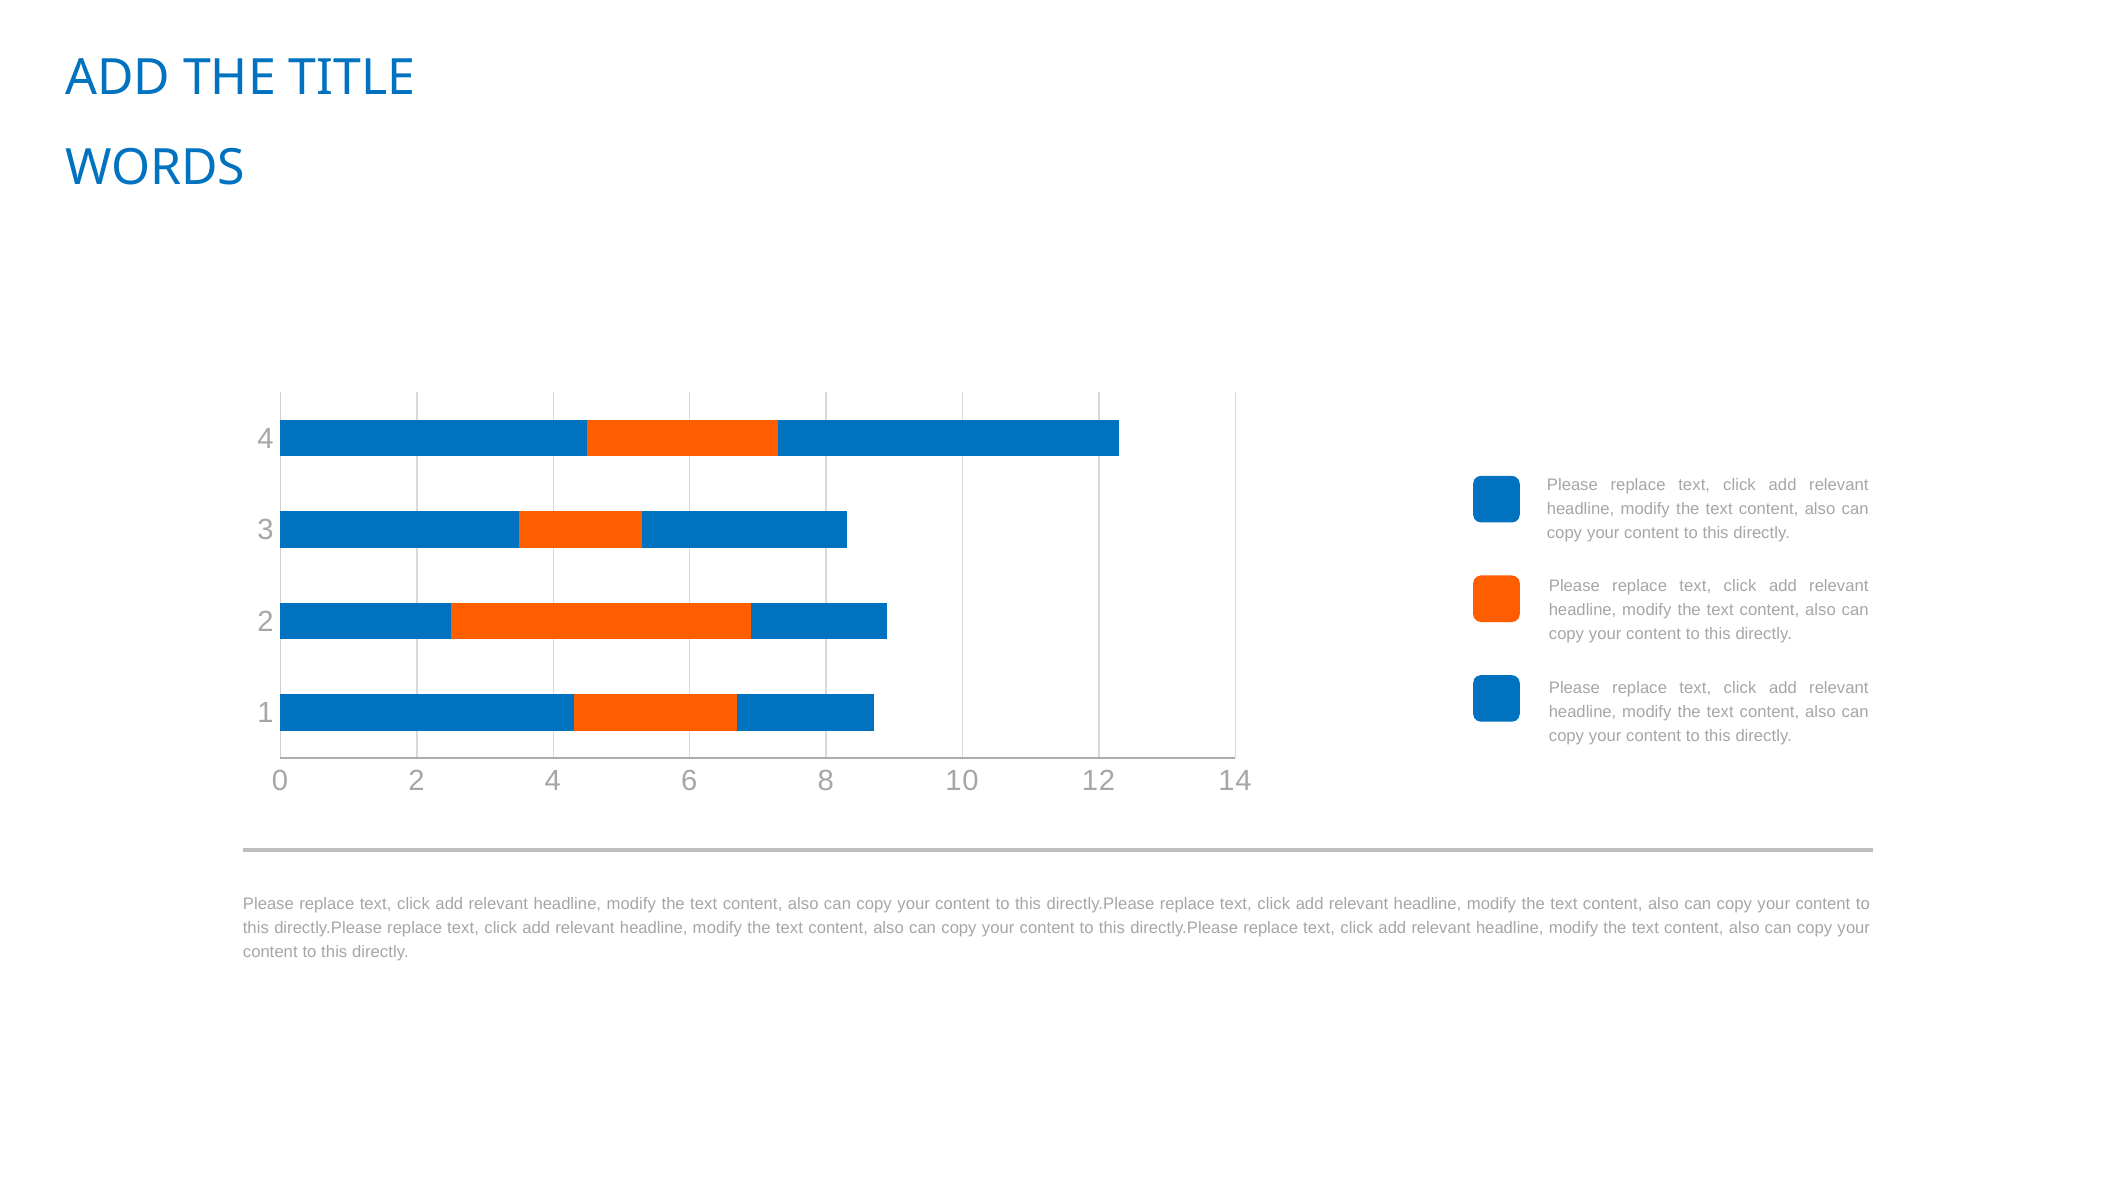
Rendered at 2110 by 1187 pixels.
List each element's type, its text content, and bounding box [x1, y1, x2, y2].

text_box Please replace text, click add relevant headline, modify the text content, also can copy your content to this directly. [1548, 672, 1869, 745]
text_box [1472, 574, 1521, 624]
text_box Please replace text, click add relevant headline, modify the text content, also can copy your content to this directly. [1548, 571, 1869, 644]
text_box [1472, 674, 1521, 723]
text_box Please replace text, click add relevant headline, modify the text content, also can copy your content to this directly. [1546, 469, 1870, 542]
chart [236, 384, 1274, 806]
text_box [1472, 474, 1521, 524]
text_box Please replace text, click add relevant headline, modify the text content, also can copy your content to this directly.Please replace text, click add relevant headline, modify the text content, also can copy your content to this directly.Please replace text, click add relevant headline, modify the text content, also can copy your content to this directly.Please replace text, click add relevant headline, modify the text content, also can copy your content to this directly. [243, 888, 1873, 961]
text_box ADD THE TITLE WORDS [50, 7, 583, 202]
